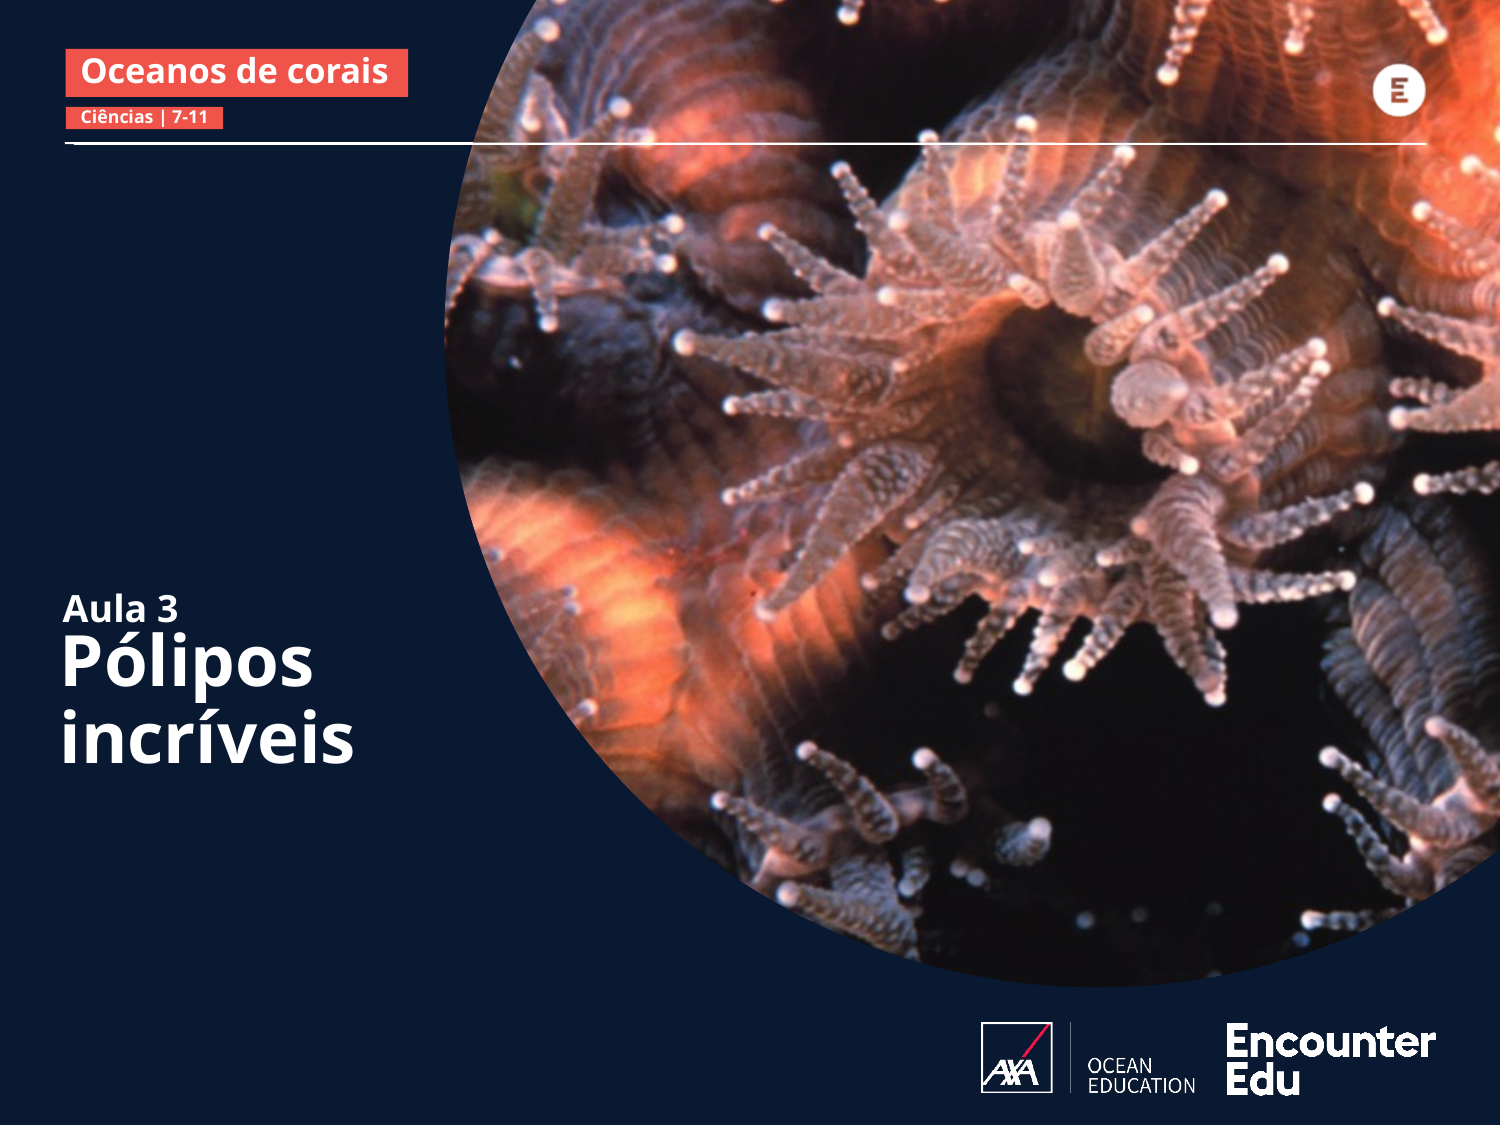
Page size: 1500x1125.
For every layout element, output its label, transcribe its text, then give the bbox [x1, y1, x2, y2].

list Pólipos incríveis [51, 614, 606, 962]
picture [1222, 1020, 1443, 1097]
picture [981, 1021, 1195, 1093]
picture [1370, 62, 1428, 120]
list Oceanos de corais [65, 48, 409, 98]
list Aula 3 [54, 582, 445, 614]
list Ciências | 7-11 [65, 106, 224, 130]
text_box [444, 0, 1500, 988]
